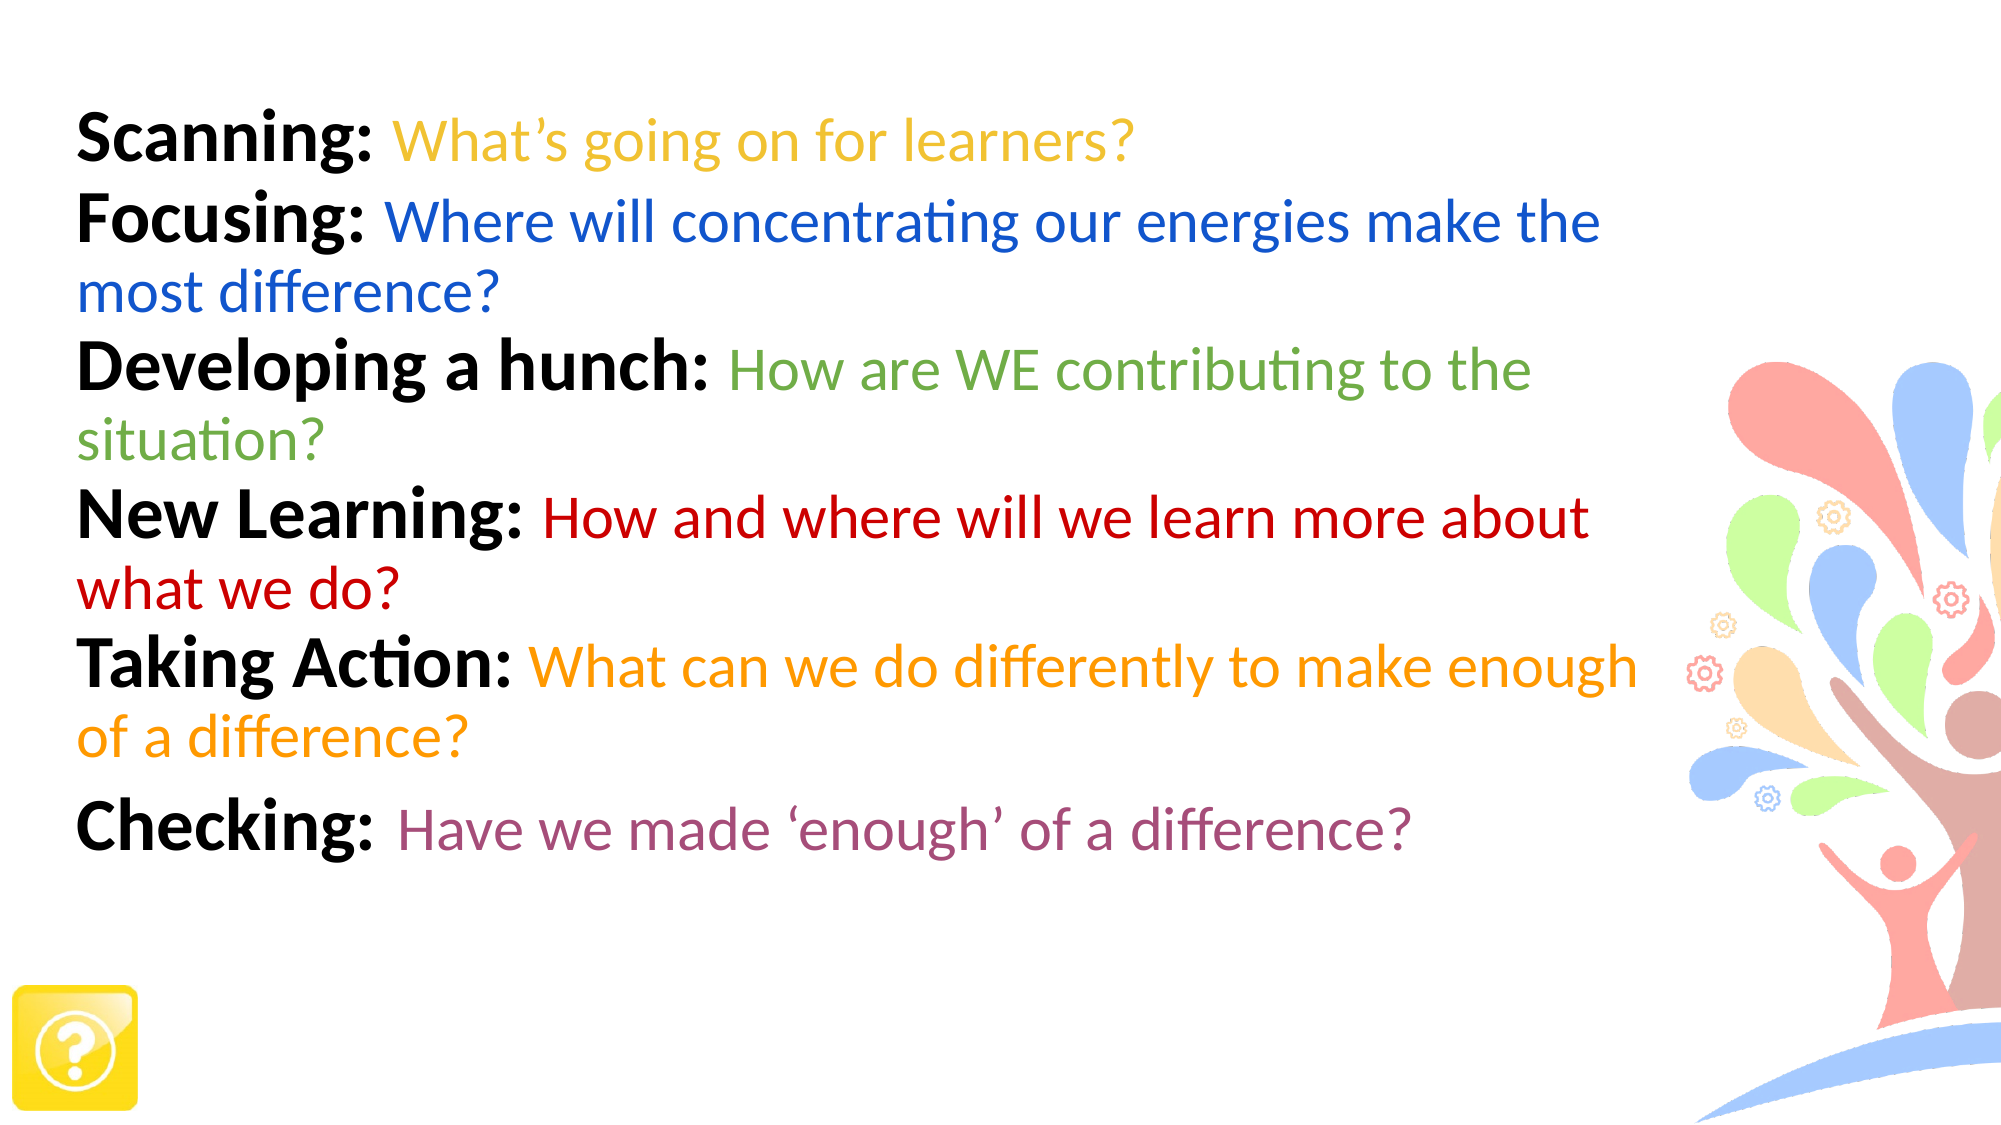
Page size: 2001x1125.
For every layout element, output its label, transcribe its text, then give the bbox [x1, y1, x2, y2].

picture [11, 985, 138, 1112]
list Scanning: What’s going on for learners? Focusing: Where will concentrating our energies make the most difference? Developing a hunch: How are WE contributing to the situation? New Learning: How and where will we learn more about what we do? Taking Action: What can we do differently to make enough of a difference? Checking: Have we made ‘enough’ of a difference? [61, 29, 1667, 783]
picture [1648, 320, 2001, 1125]
